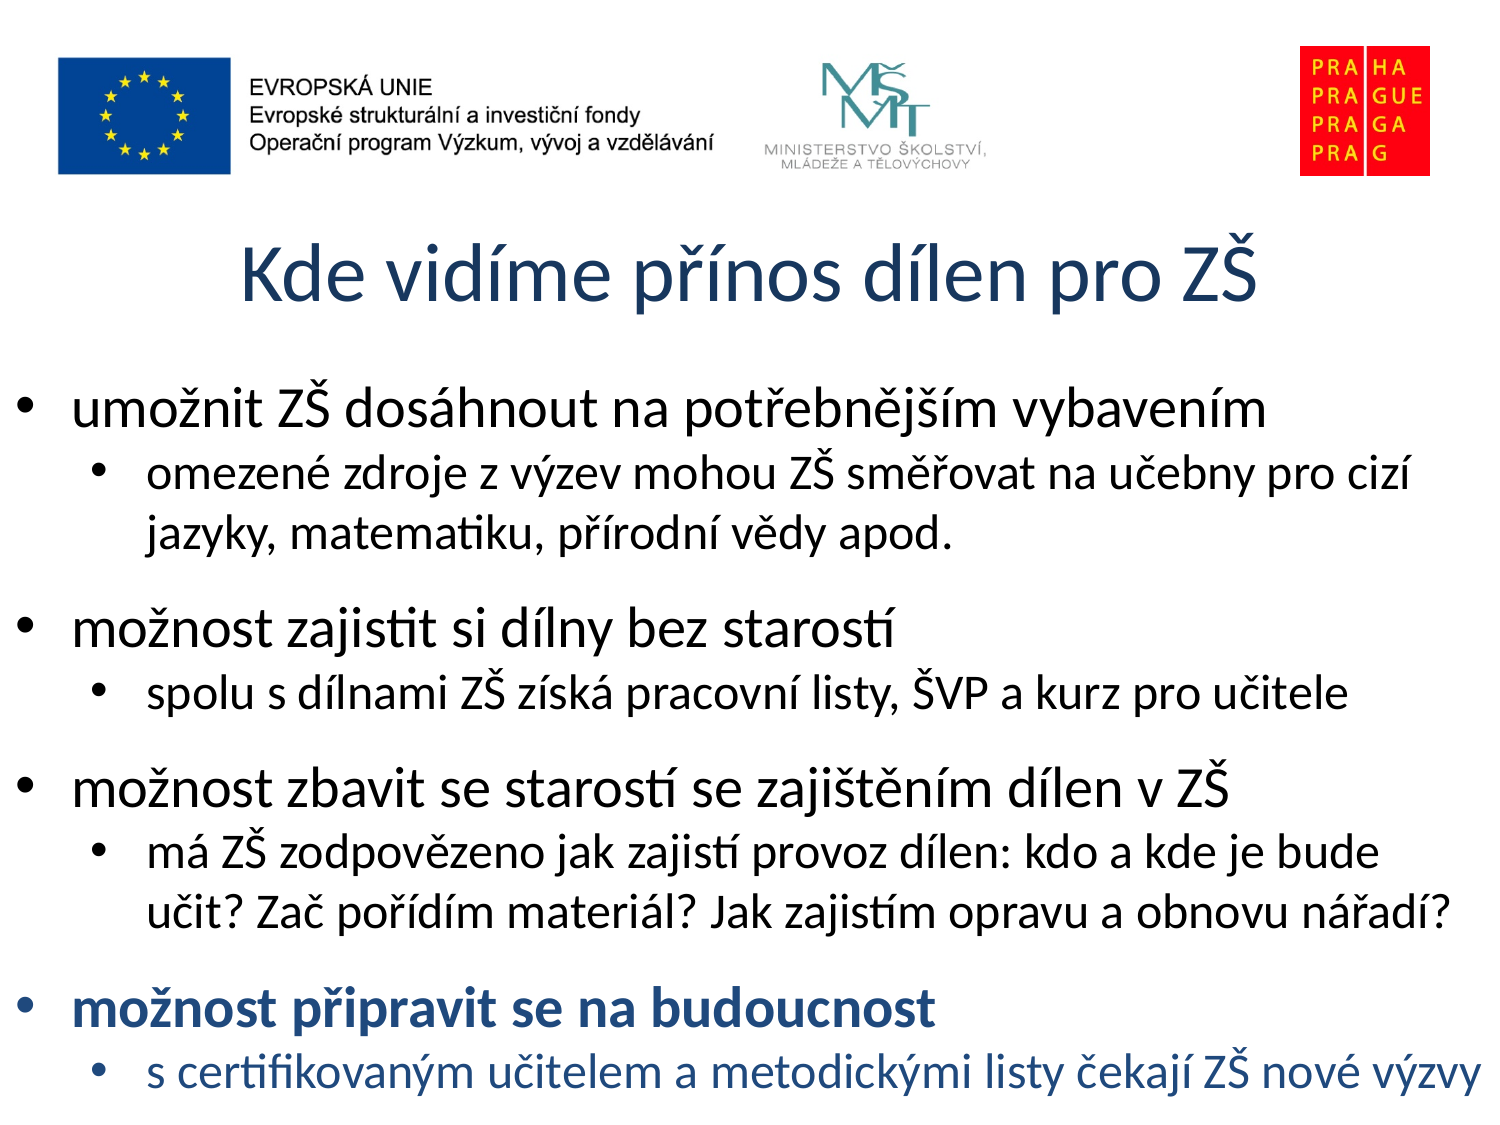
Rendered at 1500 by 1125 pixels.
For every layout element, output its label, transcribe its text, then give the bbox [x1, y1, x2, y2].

subtitle umožnit ZŠ dosáhnout na potřebnějším vybavením omezené zdroje z výzev mohou ZŠ směřovat na učebny pro cizí jazyky, matematiku, přírodní vědy apod. možnost zajistit si dílny bez starostí spolu s dílnami ZŠ získá pracovní listy, ŠVP a kurz pro učitele možnost zbavit se starostí se zajištěním dílen v ZŠ má ZŠ zodpovězeno jak zajistí provoz dílen: kdo a kde je bude učit? Zač pořídím materiál? Jak zajistím opravu a obnovu nářadí? možnost připravit se na budoucnost s certifikovaným učitelem a metodickými listy čekají ZŠ nové výzvy [0, 361, 1500, 1125]
picture [0, 0, 1044, 232]
picture [1300, 46, 1430, 177]
title Kde vidíme přínos dílen pro ZŠ [17, 199, 1483, 338]
